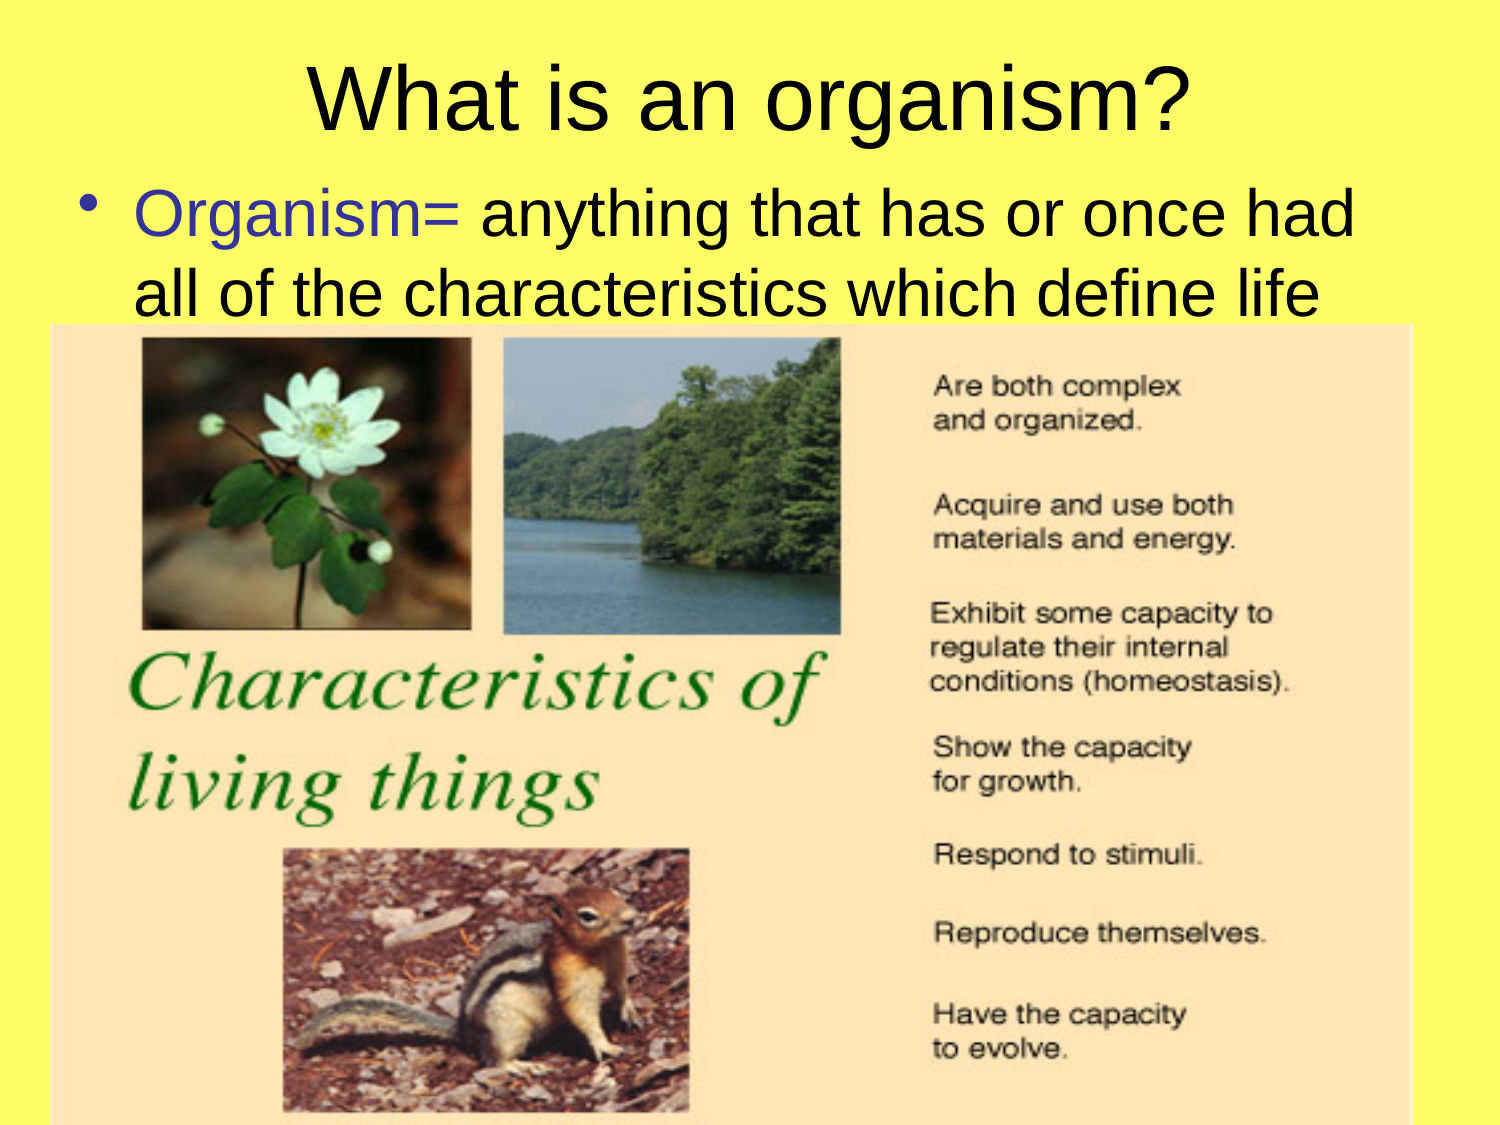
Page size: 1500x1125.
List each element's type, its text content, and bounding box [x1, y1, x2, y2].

list Organism= anything that has or once had all of the characteristics which define life [62, 162, 1413, 324]
title What is an organism? [75, 0, 1425, 188]
picture [49, 324, 1413, 1125]
